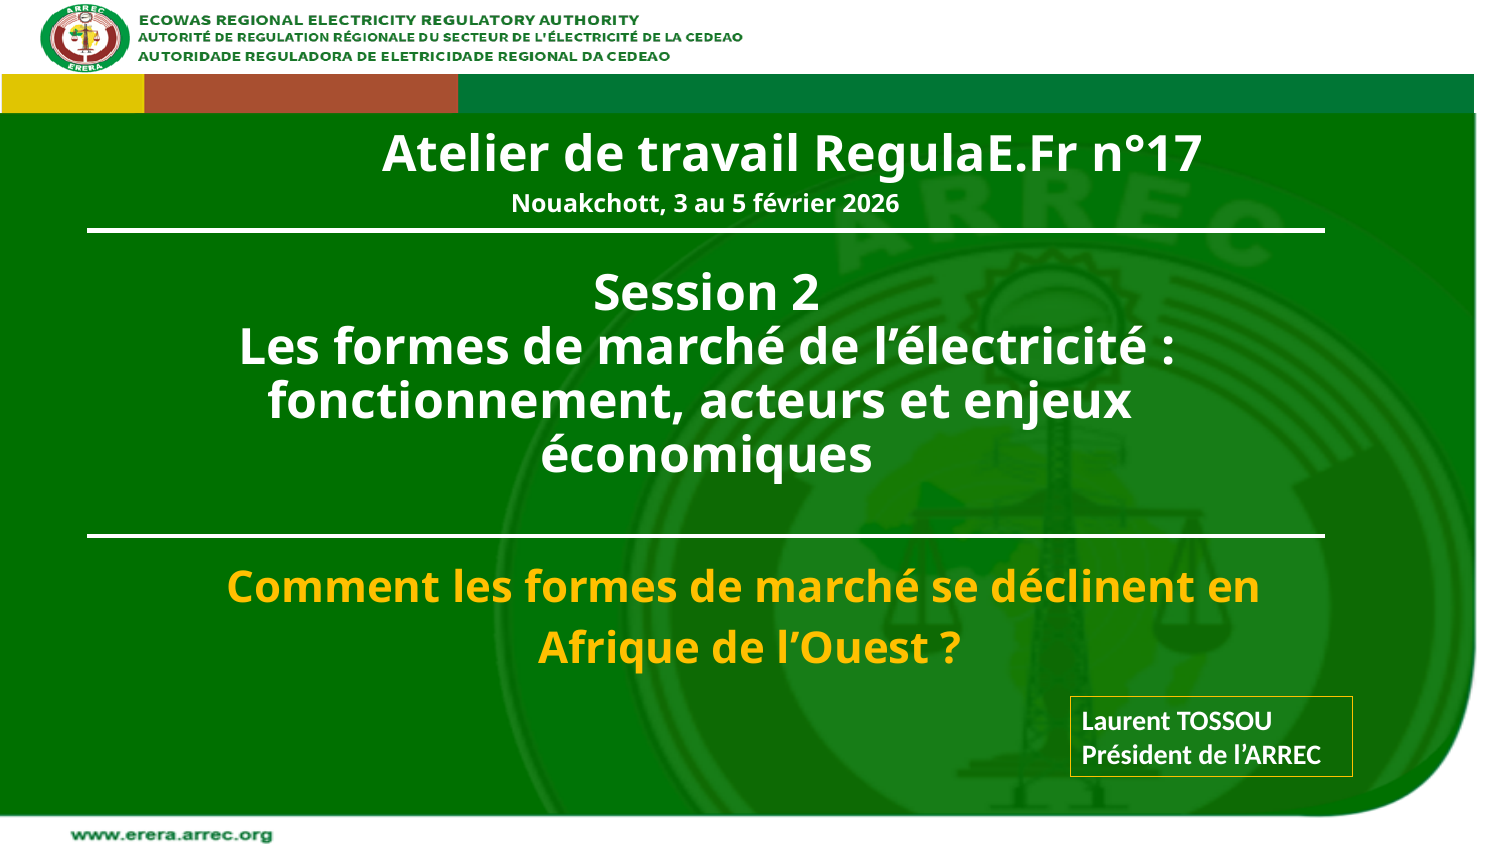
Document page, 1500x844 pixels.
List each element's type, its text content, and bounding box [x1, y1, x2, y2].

list Nouakchott, 3 au 5 février 2026 [495, 191, 1071, 225]
picture [0, 0, 1500, 844]
text_box Laurent TOSSOU Président de l’ARREC [1070, 696, 1353, 777]
text_box Comment les formes de marché se déclinent en Afrique de l’Ouest ? [131, 558, 1369, 679]
title Session 2 Les formes de marché de l’électricité : fonctionnement, acteurs et enjeux économiques [82, 258, 1332, 492]
text_box Atelier de travail RegulaE.Fr n°17 [367, 118, 1354, 191]
